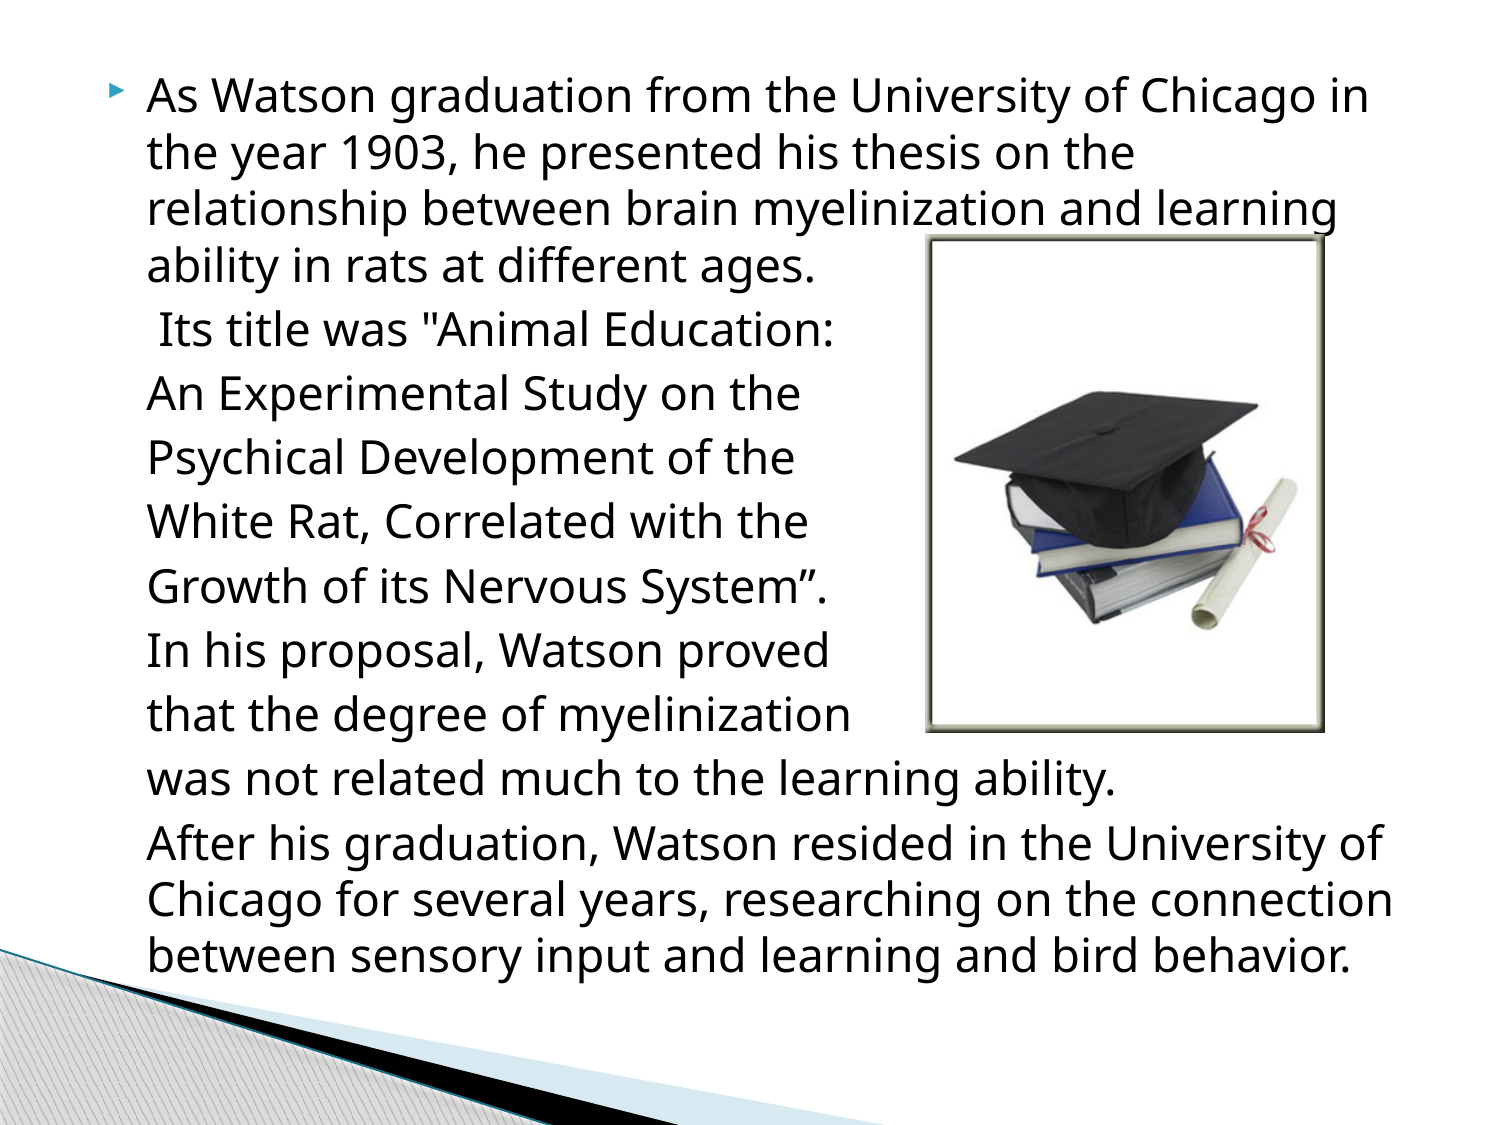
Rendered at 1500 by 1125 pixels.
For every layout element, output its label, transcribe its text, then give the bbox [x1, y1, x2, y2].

list As Watson graduation from the University of Chicago in the year 1903, he presented his thesis on the relationship between brain myelinization and learning ability in rats at different ages. Its title was "Animal Education: An Experimental Study on the Psychical Development of the White Rat, Correlated with the Growth of its Nervous System”. In his proposal, Watson proved that the degree of myelinization was not related much to the learning ability. After his graduation, Watson resided in the University of Chicago for several years, researching on the connection between sensory input and learning and bird behavior. [75, 58, 1425, 1043]
picture [925, 234, 1325, 733]
